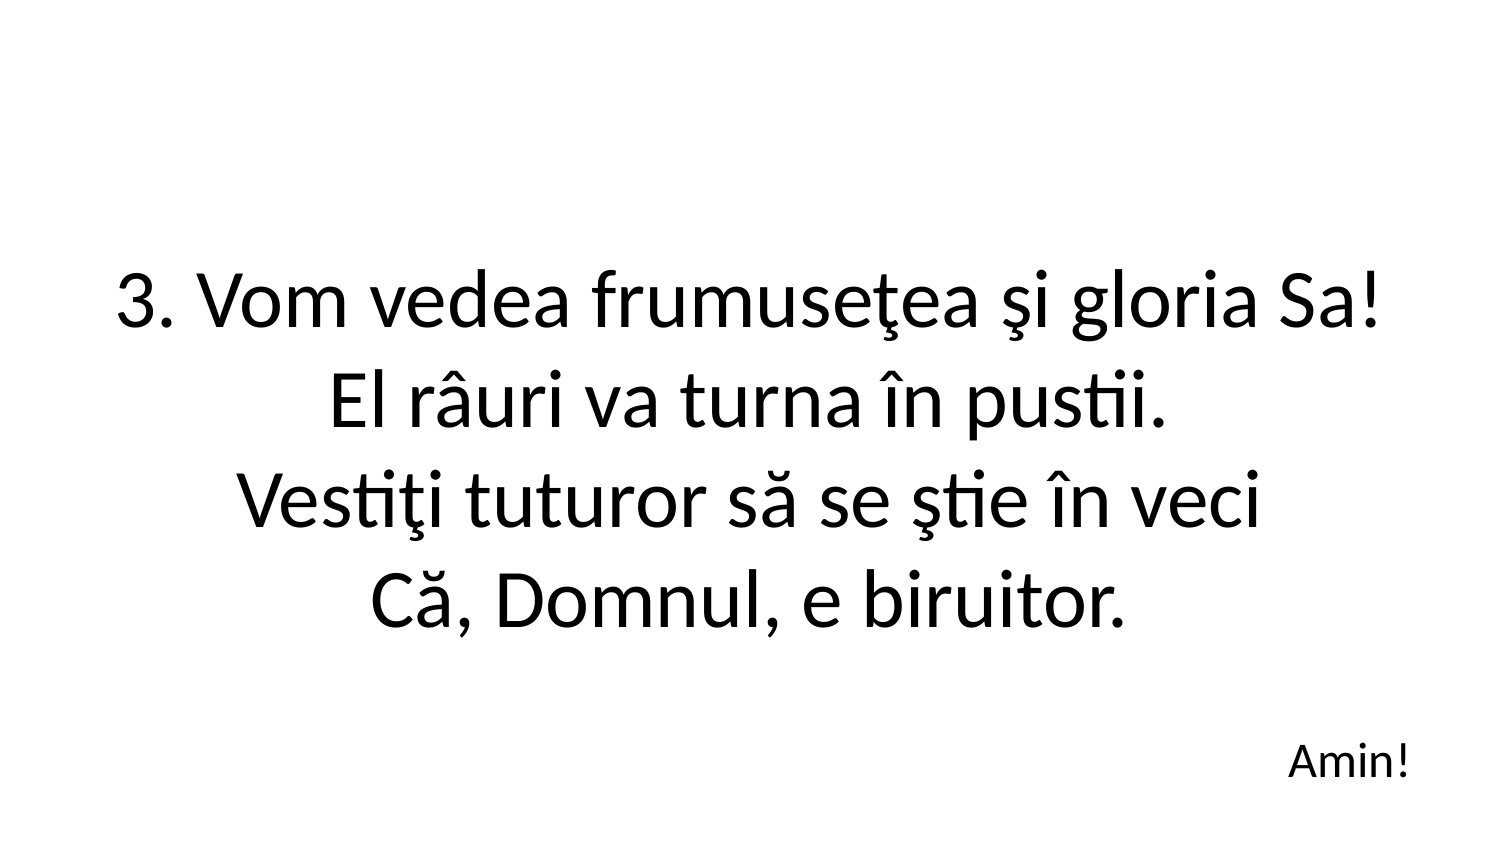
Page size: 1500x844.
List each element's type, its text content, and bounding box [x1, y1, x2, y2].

text_box 3. Vom vedea frumuseţea şi gloria Sa! El râuri va turna în pustii. Vestiţi tuturor să se ştie în veci Că, Domnul, e biruitor. [99, 192, 1401, 652]
text_box Amin! [1273, 674, 1427, 795]
